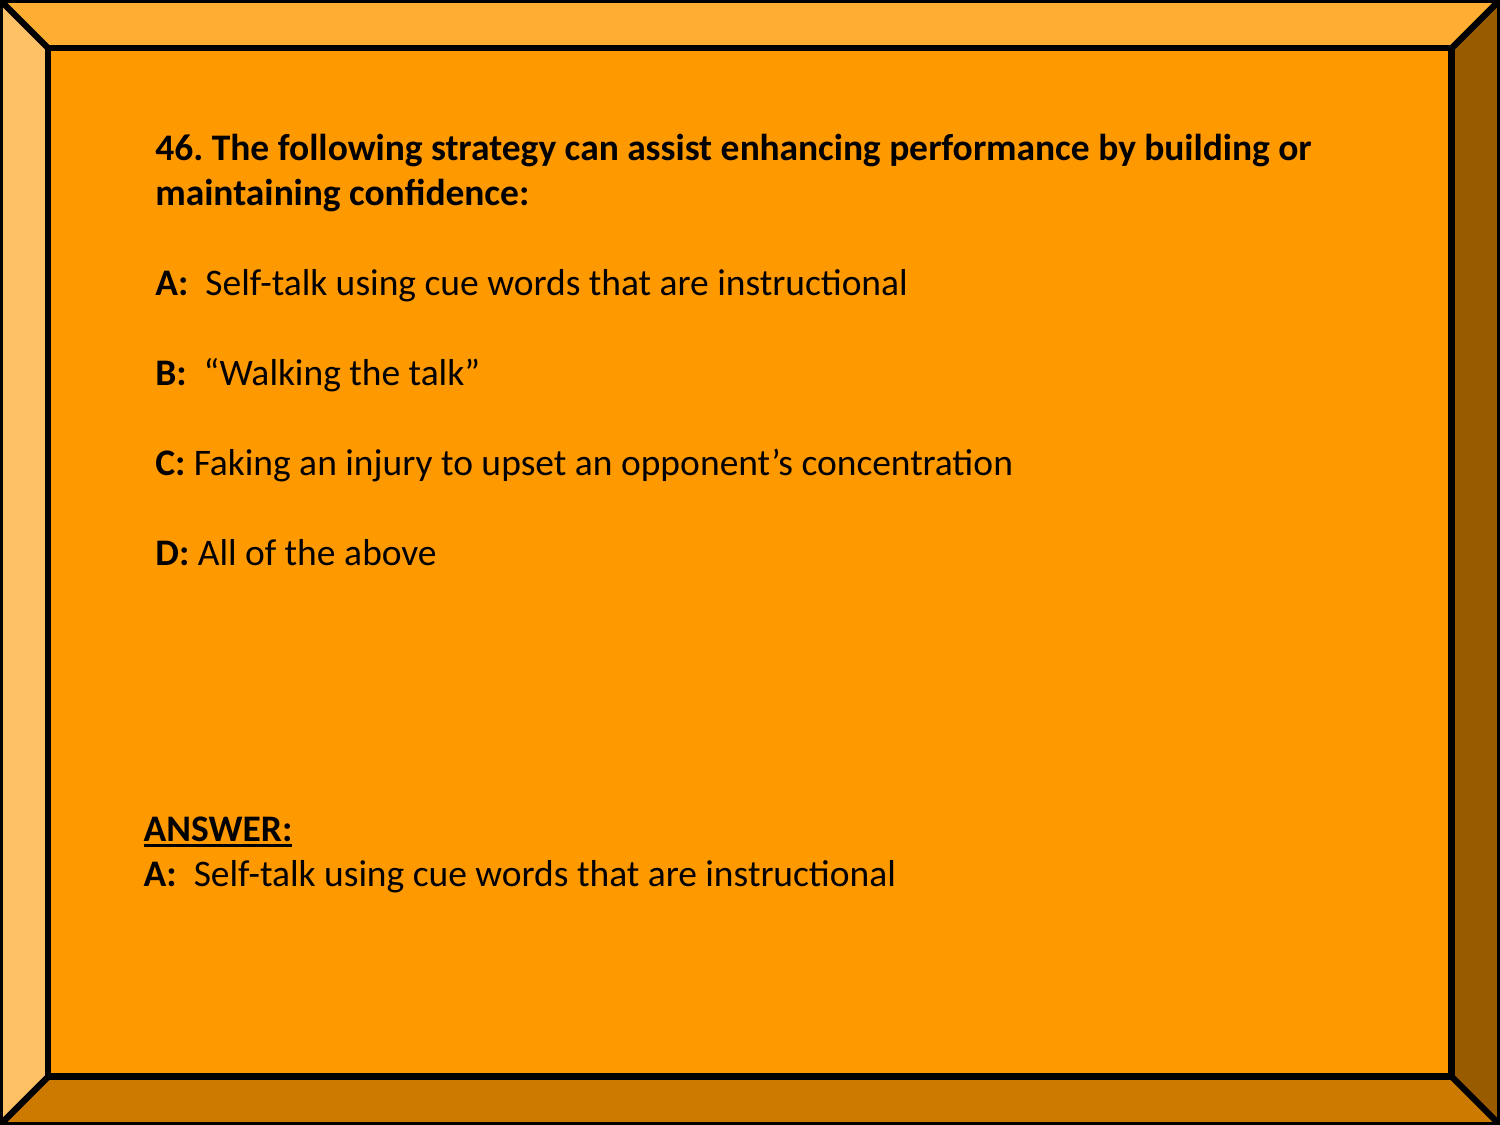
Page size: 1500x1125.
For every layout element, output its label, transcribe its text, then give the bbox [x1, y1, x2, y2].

text_box ANSWER: A: Self-talk using cue words that are instructional [128, 796, 1383, 947]
text_box 46. The following strategy can assist enhancing performance by building or maintaining confidence: A: Self-talk using cue words that are instructional B: “Walking the talk” C: Faking an injury to upset an opponent’s concentration D: All of the above [140, 70, 1371, 625]
